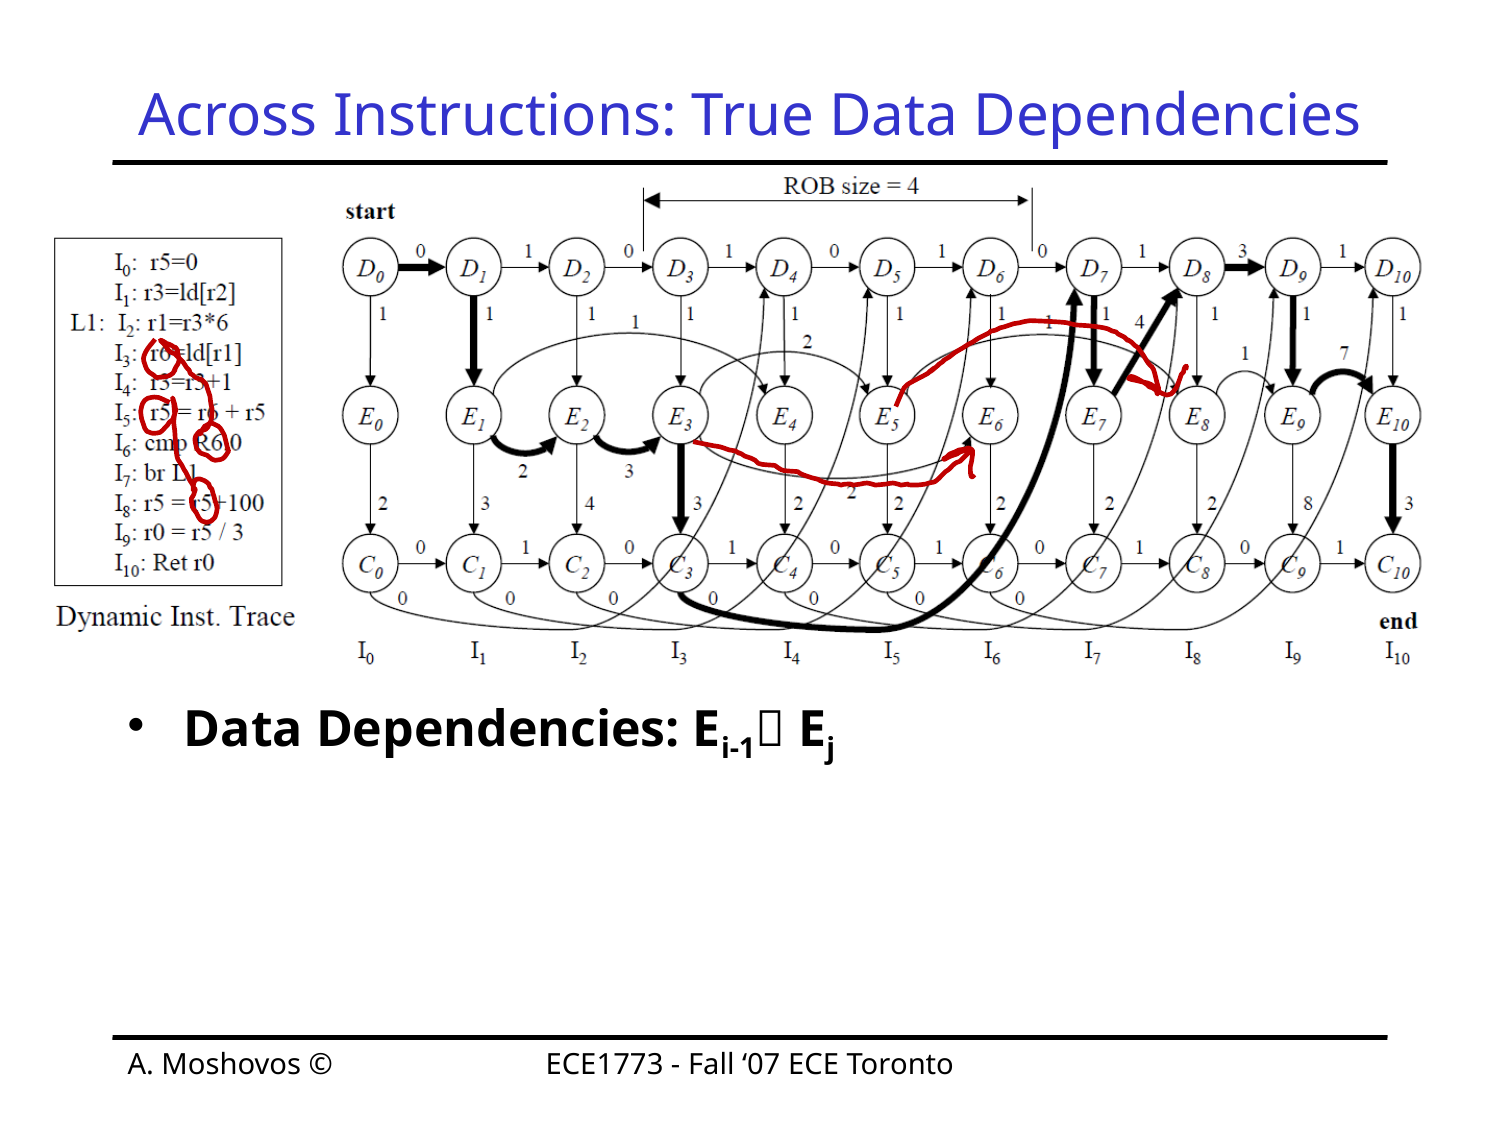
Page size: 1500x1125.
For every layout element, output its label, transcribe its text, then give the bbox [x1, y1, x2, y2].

footer ECE1773 - Fall ‘07 ECE Toronto [487, 1037, 1013, 1101]
picture [0, 171, 1485, 681]
title Across Instructions: True Data Dependencies [112, 62, 1388, 163]
slide_number A. Moshovos © [112, 1037, 426, 1101]
list Data Dependencies: Ei-1 Ej [112, 688, 1388, 985]
